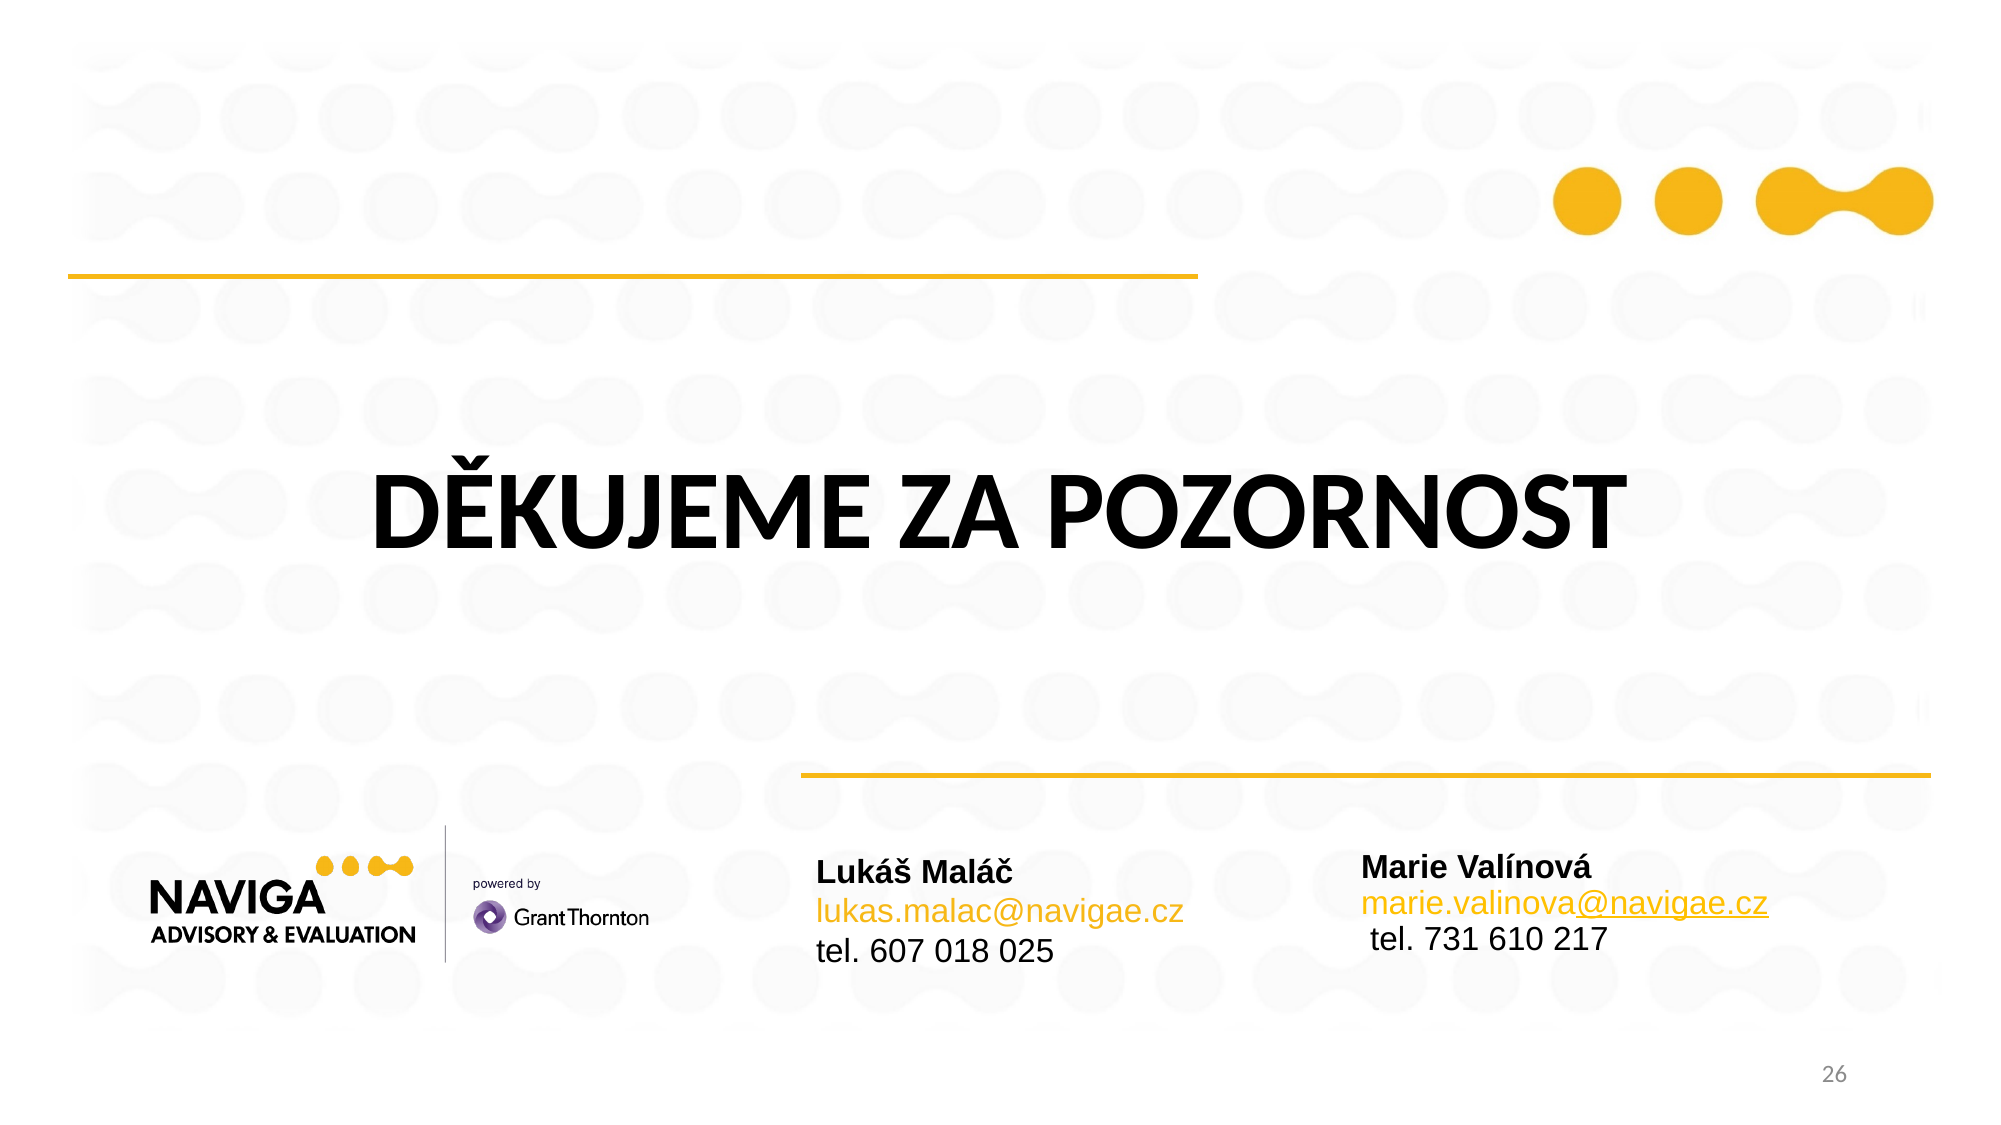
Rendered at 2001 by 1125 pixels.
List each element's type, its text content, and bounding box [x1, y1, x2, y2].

text_box Lukáš Maláč lukas.malac@navigae.cz tel. 607 018 025 [801, 842, 1226, 977]
text_box DĚKUJEME ZA POZORNOST [87, 372, 1913, 679]
picture [100, 70, 1943, 1004]
slide_number 26 [1412, 1042, 1863, 1103]
text_box Marie Valínová marie.valinova@navigae.cz tel. 731 610 217 [1345, 842, 1797, 966]
